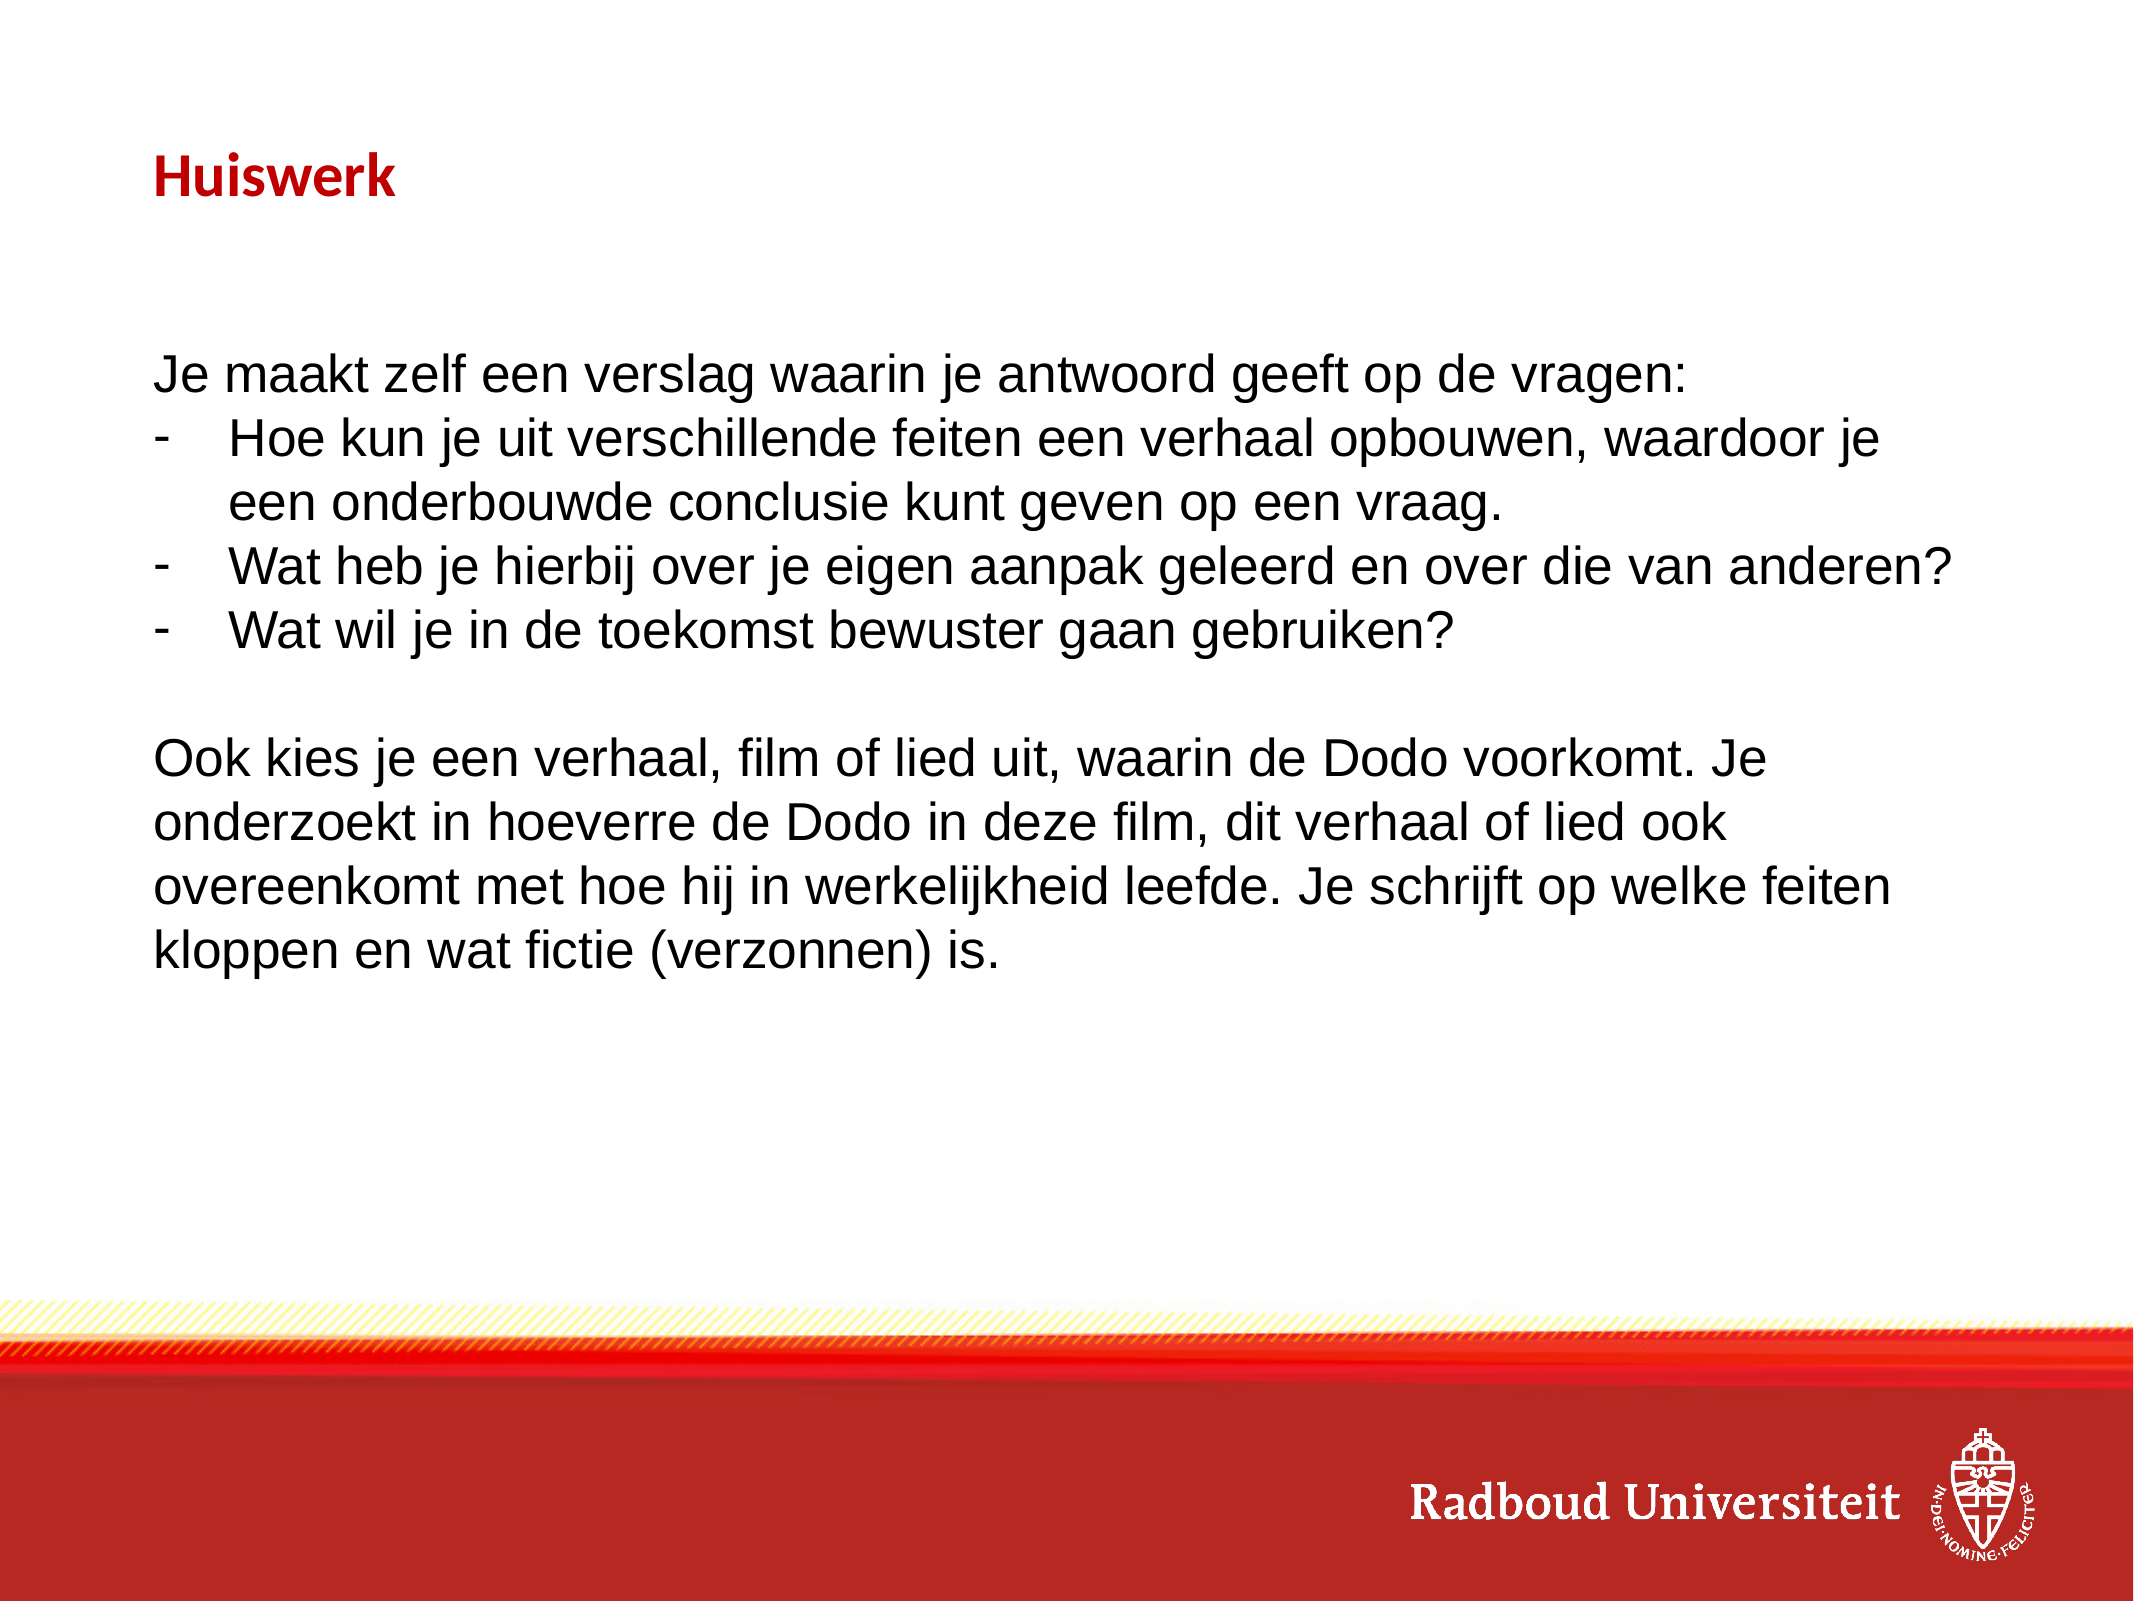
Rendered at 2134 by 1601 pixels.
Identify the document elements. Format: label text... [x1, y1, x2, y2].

title Huiswerk [147, 128, 1961, 230]
list Je maakt zelf een verslag waarin je antwoord geeft op de vragen: Hoe kun je uit verschillende feiten een verhaal opbouwen, waardoor je een onderbouwde conclusie kunt geven op een vraag. Wat heb je hierbij over je eigen aanpak geleerd en over die van anderen? Wat wil je in de toekomst bewuster gaan gebruiken? Ook kies je een verhaal, film of lied uit, waarin de Dodo voorkomt. Je onderzoekt in hoeverre de Dodo in deze film, dit verhaal of lied ook overeenkomt met hoe hij in werkelijkheid leefde. Je schrijft op welke feiten kloppen en wat fictie (verzonnen) is. [147, 262, 1961, 1326]
picture [0, 0, 2134, 1601]
